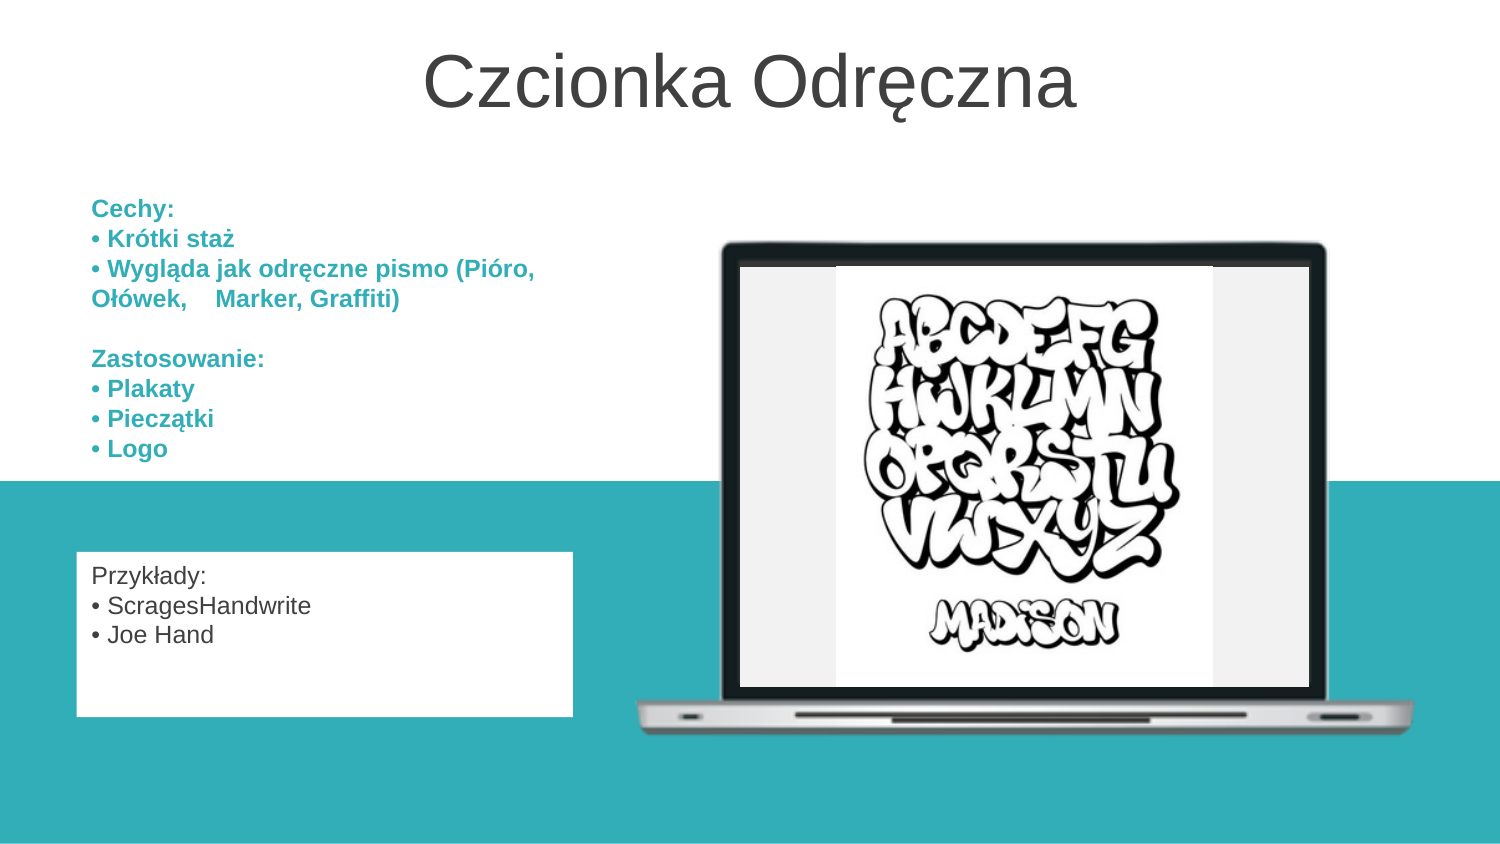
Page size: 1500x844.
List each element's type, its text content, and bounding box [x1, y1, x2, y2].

text_box Przykłady: • ScragesHandwrite • Joe Hand [76, 551, 550, 657]
text_box Cechy: • Krótki staż • Wygląda jak odręczne pismo (Pióro, Ołówek, Marker, Graffiti) Zastosowanie: • Plakaty • Pieczątki • Logo [76, 185, 652, 470]
list Czcionka Odręczna [0, 29, 1500, 125]
picture [419, 185, 1500, 789]
